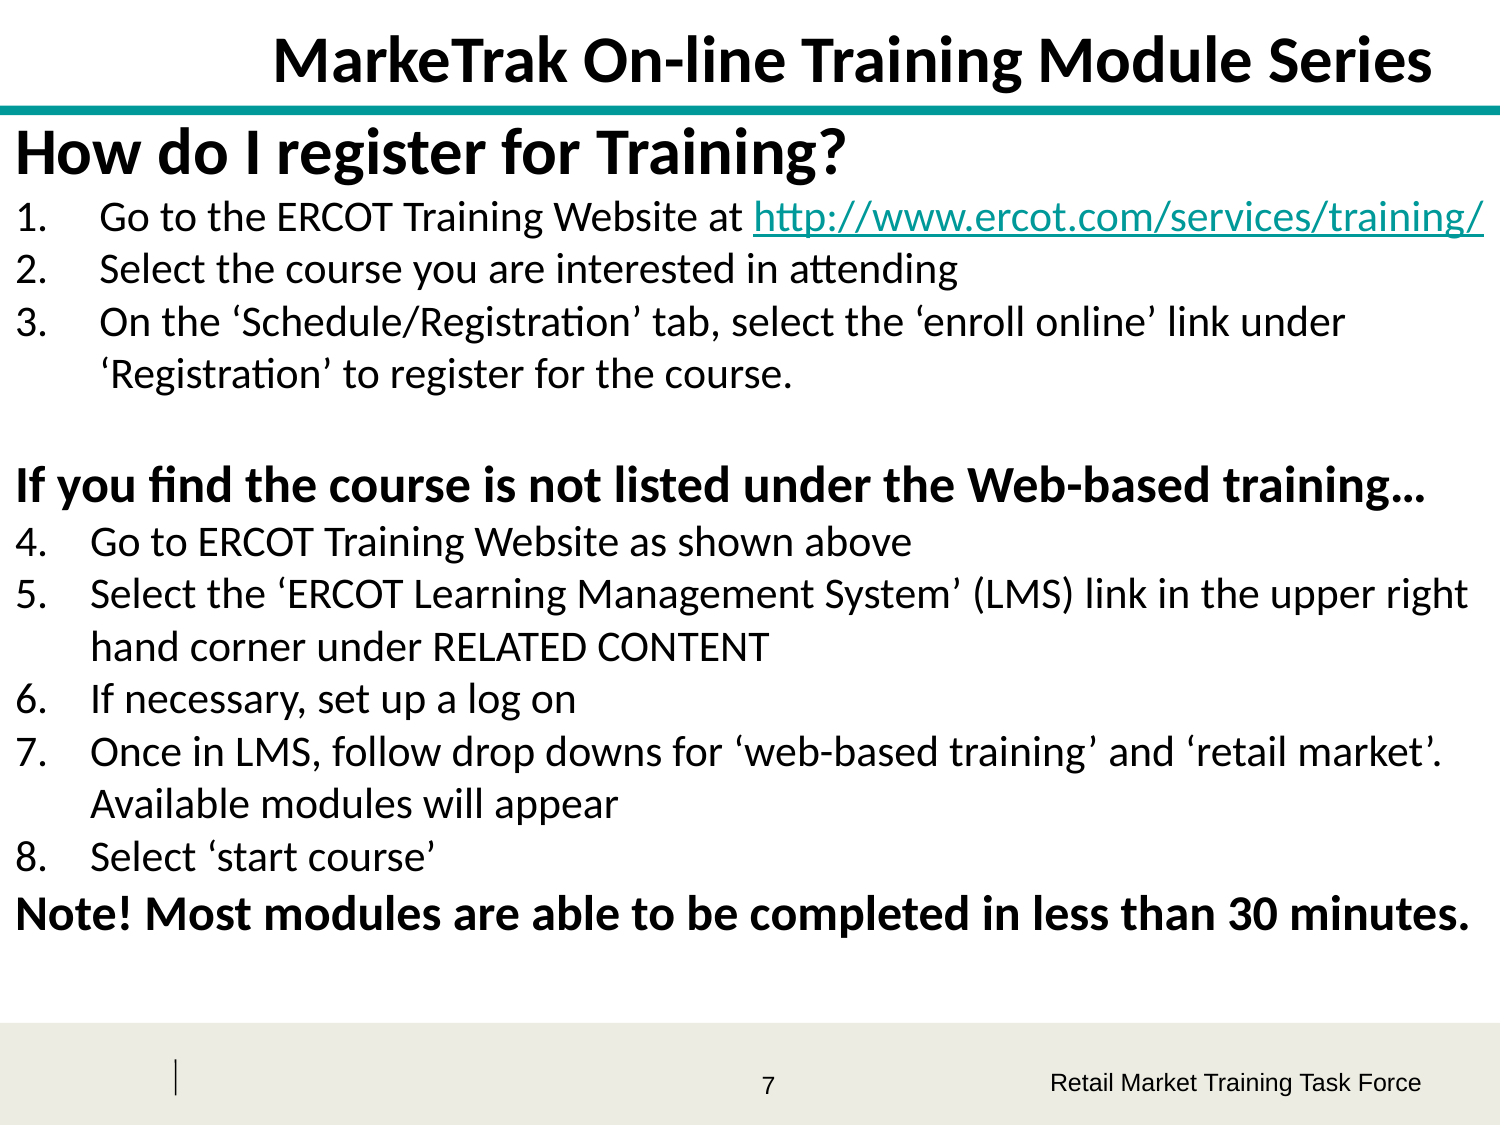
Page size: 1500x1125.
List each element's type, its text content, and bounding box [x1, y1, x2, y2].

list How do I register for Training? Go to the ERCOT Training Website at http://www.ercot.com/services/training/ Select the course you are interested in attending On the ‘Schedule/Registration’ tab, select the ‘enroll online’ link under ‘Registration’ to register for the course. If you find the course is not listed under the Web-based training… Go to ERCOT Training Website as shown above Select the ‘ERCOT Learning Management System’ (LMS) link in the upper right hand corner under RELATED CONTENT If necessary, set up a log on Once in LMS, follow drop downs for ‘web-based training’ and ‘retail market’. Available modules will appear Select ‘start course’ Note! Most modules are able to be completed in less than 30 minutes. [0, 99, 1500, 1038]
footer Retail Market Training Task Force [1024, 1059, 1438, 1125]
title MarkeTrak On-line Training Module Series [24, 0, 1451, 99]
